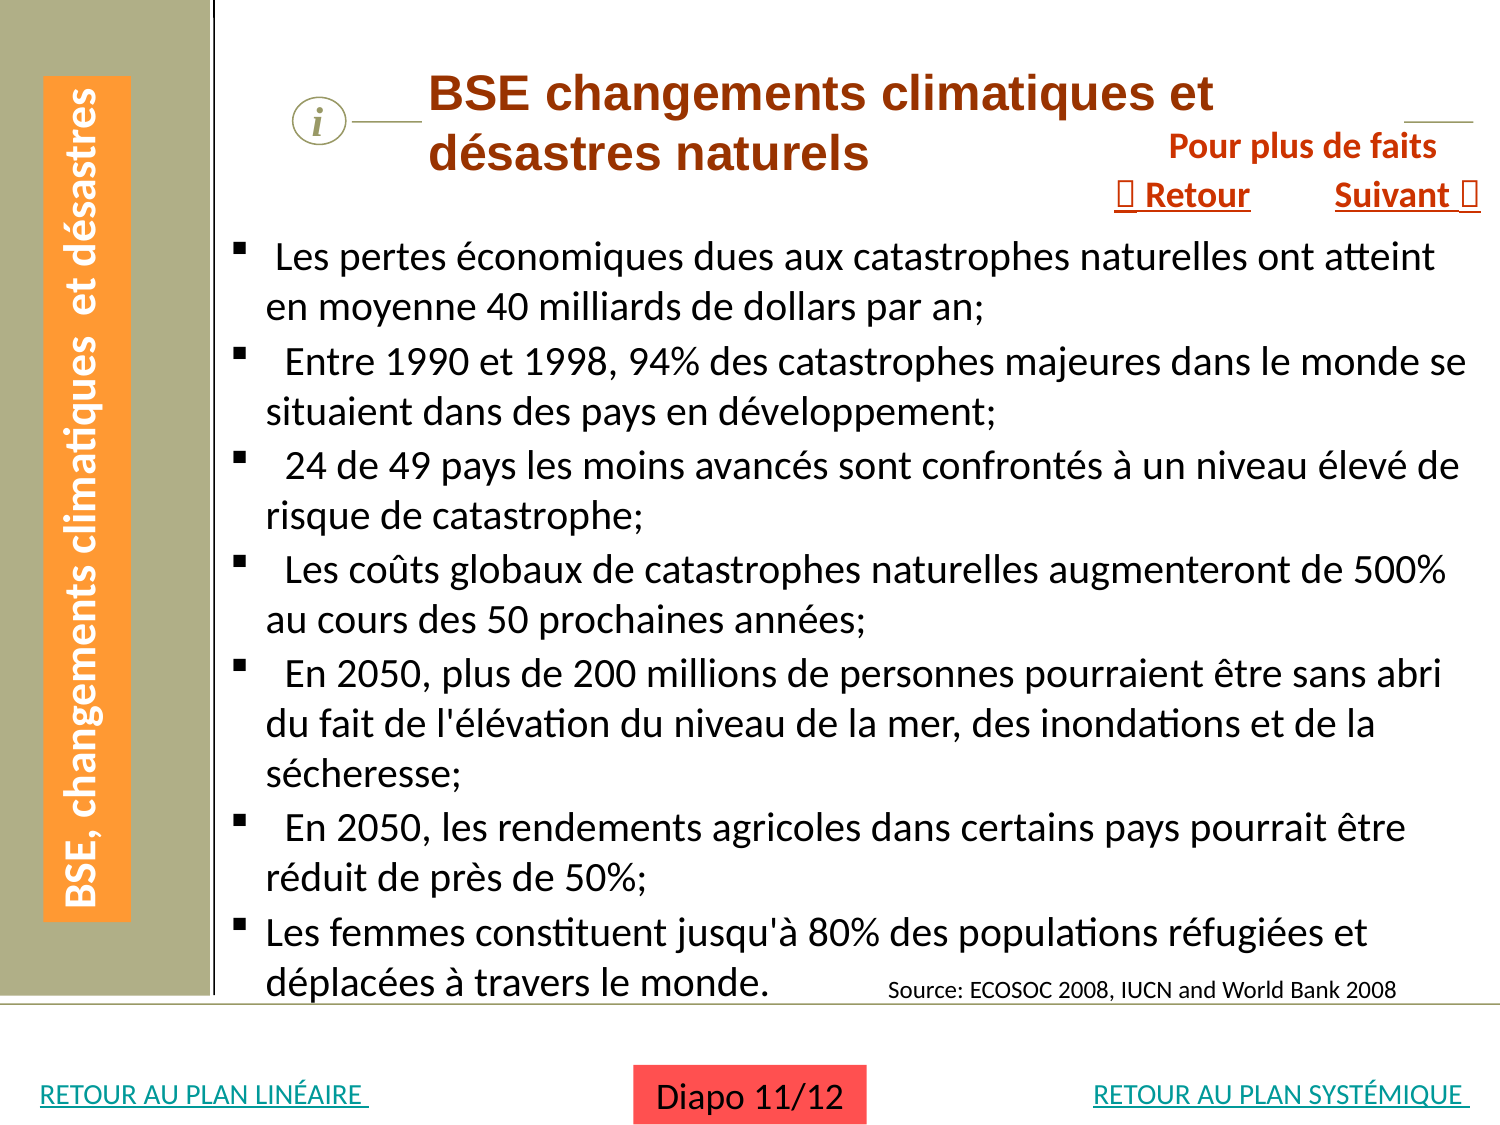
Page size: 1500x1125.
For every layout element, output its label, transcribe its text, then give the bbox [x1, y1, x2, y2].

text_box Les pertes économiques dues aux catastrophes naturelles ont atteint en moyenne 40 milliards de dollars par an; Entre 1990 et 1998, 94% des catastrophes majeures dans le monde se situaient dans des pays en développement; 24 de 49 pays les moins avancés sont confrontés à un niveau élevé de risque de catastrophe; Les coûts globaux de catastrophes naturelles augmenteront de 500% au cours des 50 prochaines années; En 2050, plus de 200 millions de personnes pourraient être sans abri du fait de l'élévation du niveau de la mer, des inondations et de la sécheresse; En 2050, les rendements agricoles dans certains pays pourrait être réduit de près de 50%; Les femmes constituent jusqu'à 80% des populations réfugiées et déplacées à travers le monde. [215, 221, 1500, 1012]
text_box Suivant  [1314, 162, 1496, 223]
text_box RETOUR AU PLAN LINÉAIRE [27, 1063, 623, 1122]
text_box Source: ECOSOC 2008, IUCN and World Bank 2008 [873, 953, 1500, 1014]
text_box Pour plus de faits [1086, 113, 1500, 174]
text_box RETOUR AU PLAN SYSTÉMIQUE [819, 1063, 1482, 1122]
text_box  Retour [1099, 162, 1314, 223]
text_box [292, 714, 1214, 865]
text_box [292, 101, 305, 141]
text_box BSE, changements climatiques et désastres [43, 76, 131, 923]
text_box Diapo 11/12 [633, 1064, 867, 1125]
text_box [0, 0, 210, 996]
text_box i [305, 88, 365, 160]
text_box BSE changements climatiques et désastres naturels [422, 54, 1404, 126]
